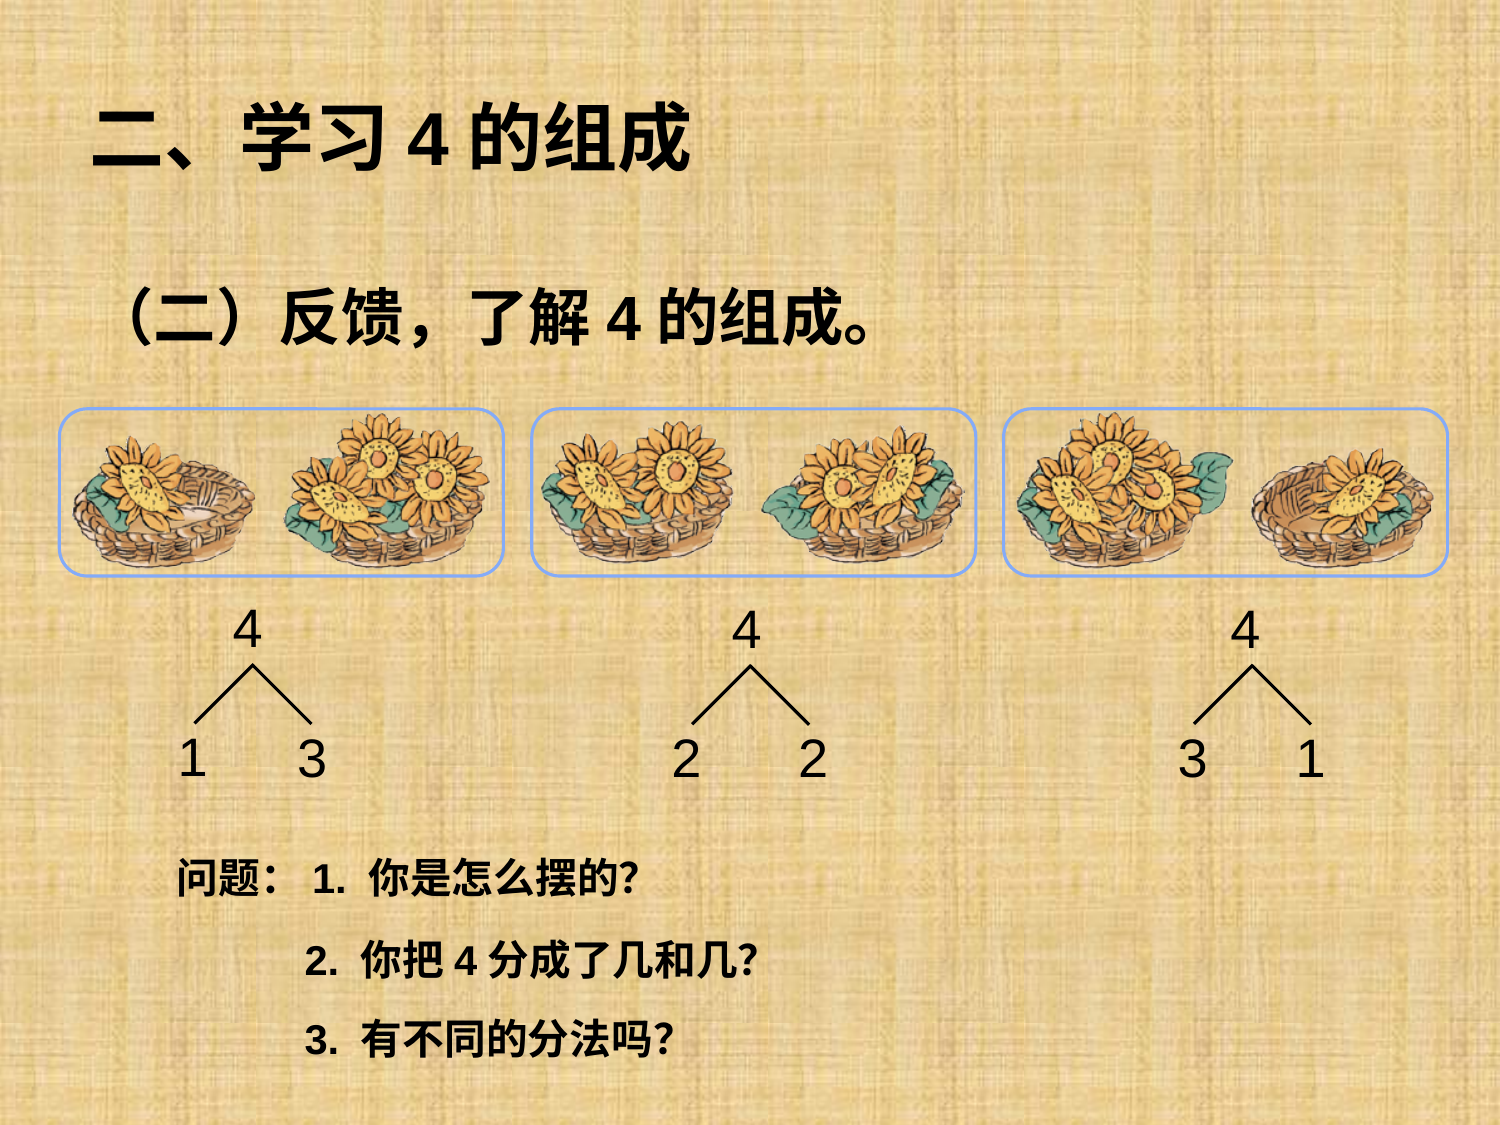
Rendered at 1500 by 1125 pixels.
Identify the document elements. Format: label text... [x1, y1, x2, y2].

text_box 问题：1. 你是怎么摆的？ [162, 834, 1129, 910]
text_box 1 [151, 715, 234, 795]
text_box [252, 664, 312, 725]
text_box 3. 有不同的分法吗？ [289, 995, 1081, 1070]
text_box 2 [645, 716, 728, 796]
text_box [1251, 665, 1312, 725]
text_box 4 [1204, 586, 1287, 663]
text_box 二、学习4的组成 [74, 83, 1081, 200]
text_box 2. 你把4分成了几和几？ [289, 916, 1117, 992]
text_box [59, 408, 504, 577]
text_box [194, 664, 251, 724]
text_box 1 [1269, 716, 1352, 796]
picture [0, 0, 1500, 1125]
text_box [749, 665, 810, 725]
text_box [691, 664, 750, 725]
text_box 3 [1151, 716, 1234, 796]
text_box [1003, 408, 1448, 577]
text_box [531, 408, 977, 577]
text_box 4 [206, 586, 289, 663]
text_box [1193, 664, 1250, 725]
text_box 4 [705, 586, 788, 664]
text_box 3 [271, 715, 354, 796]
text_box 2 [772, 716, 855, 796]
text_box （二）反馈，了解4的组成。 [76, 255, 1427, 390]
